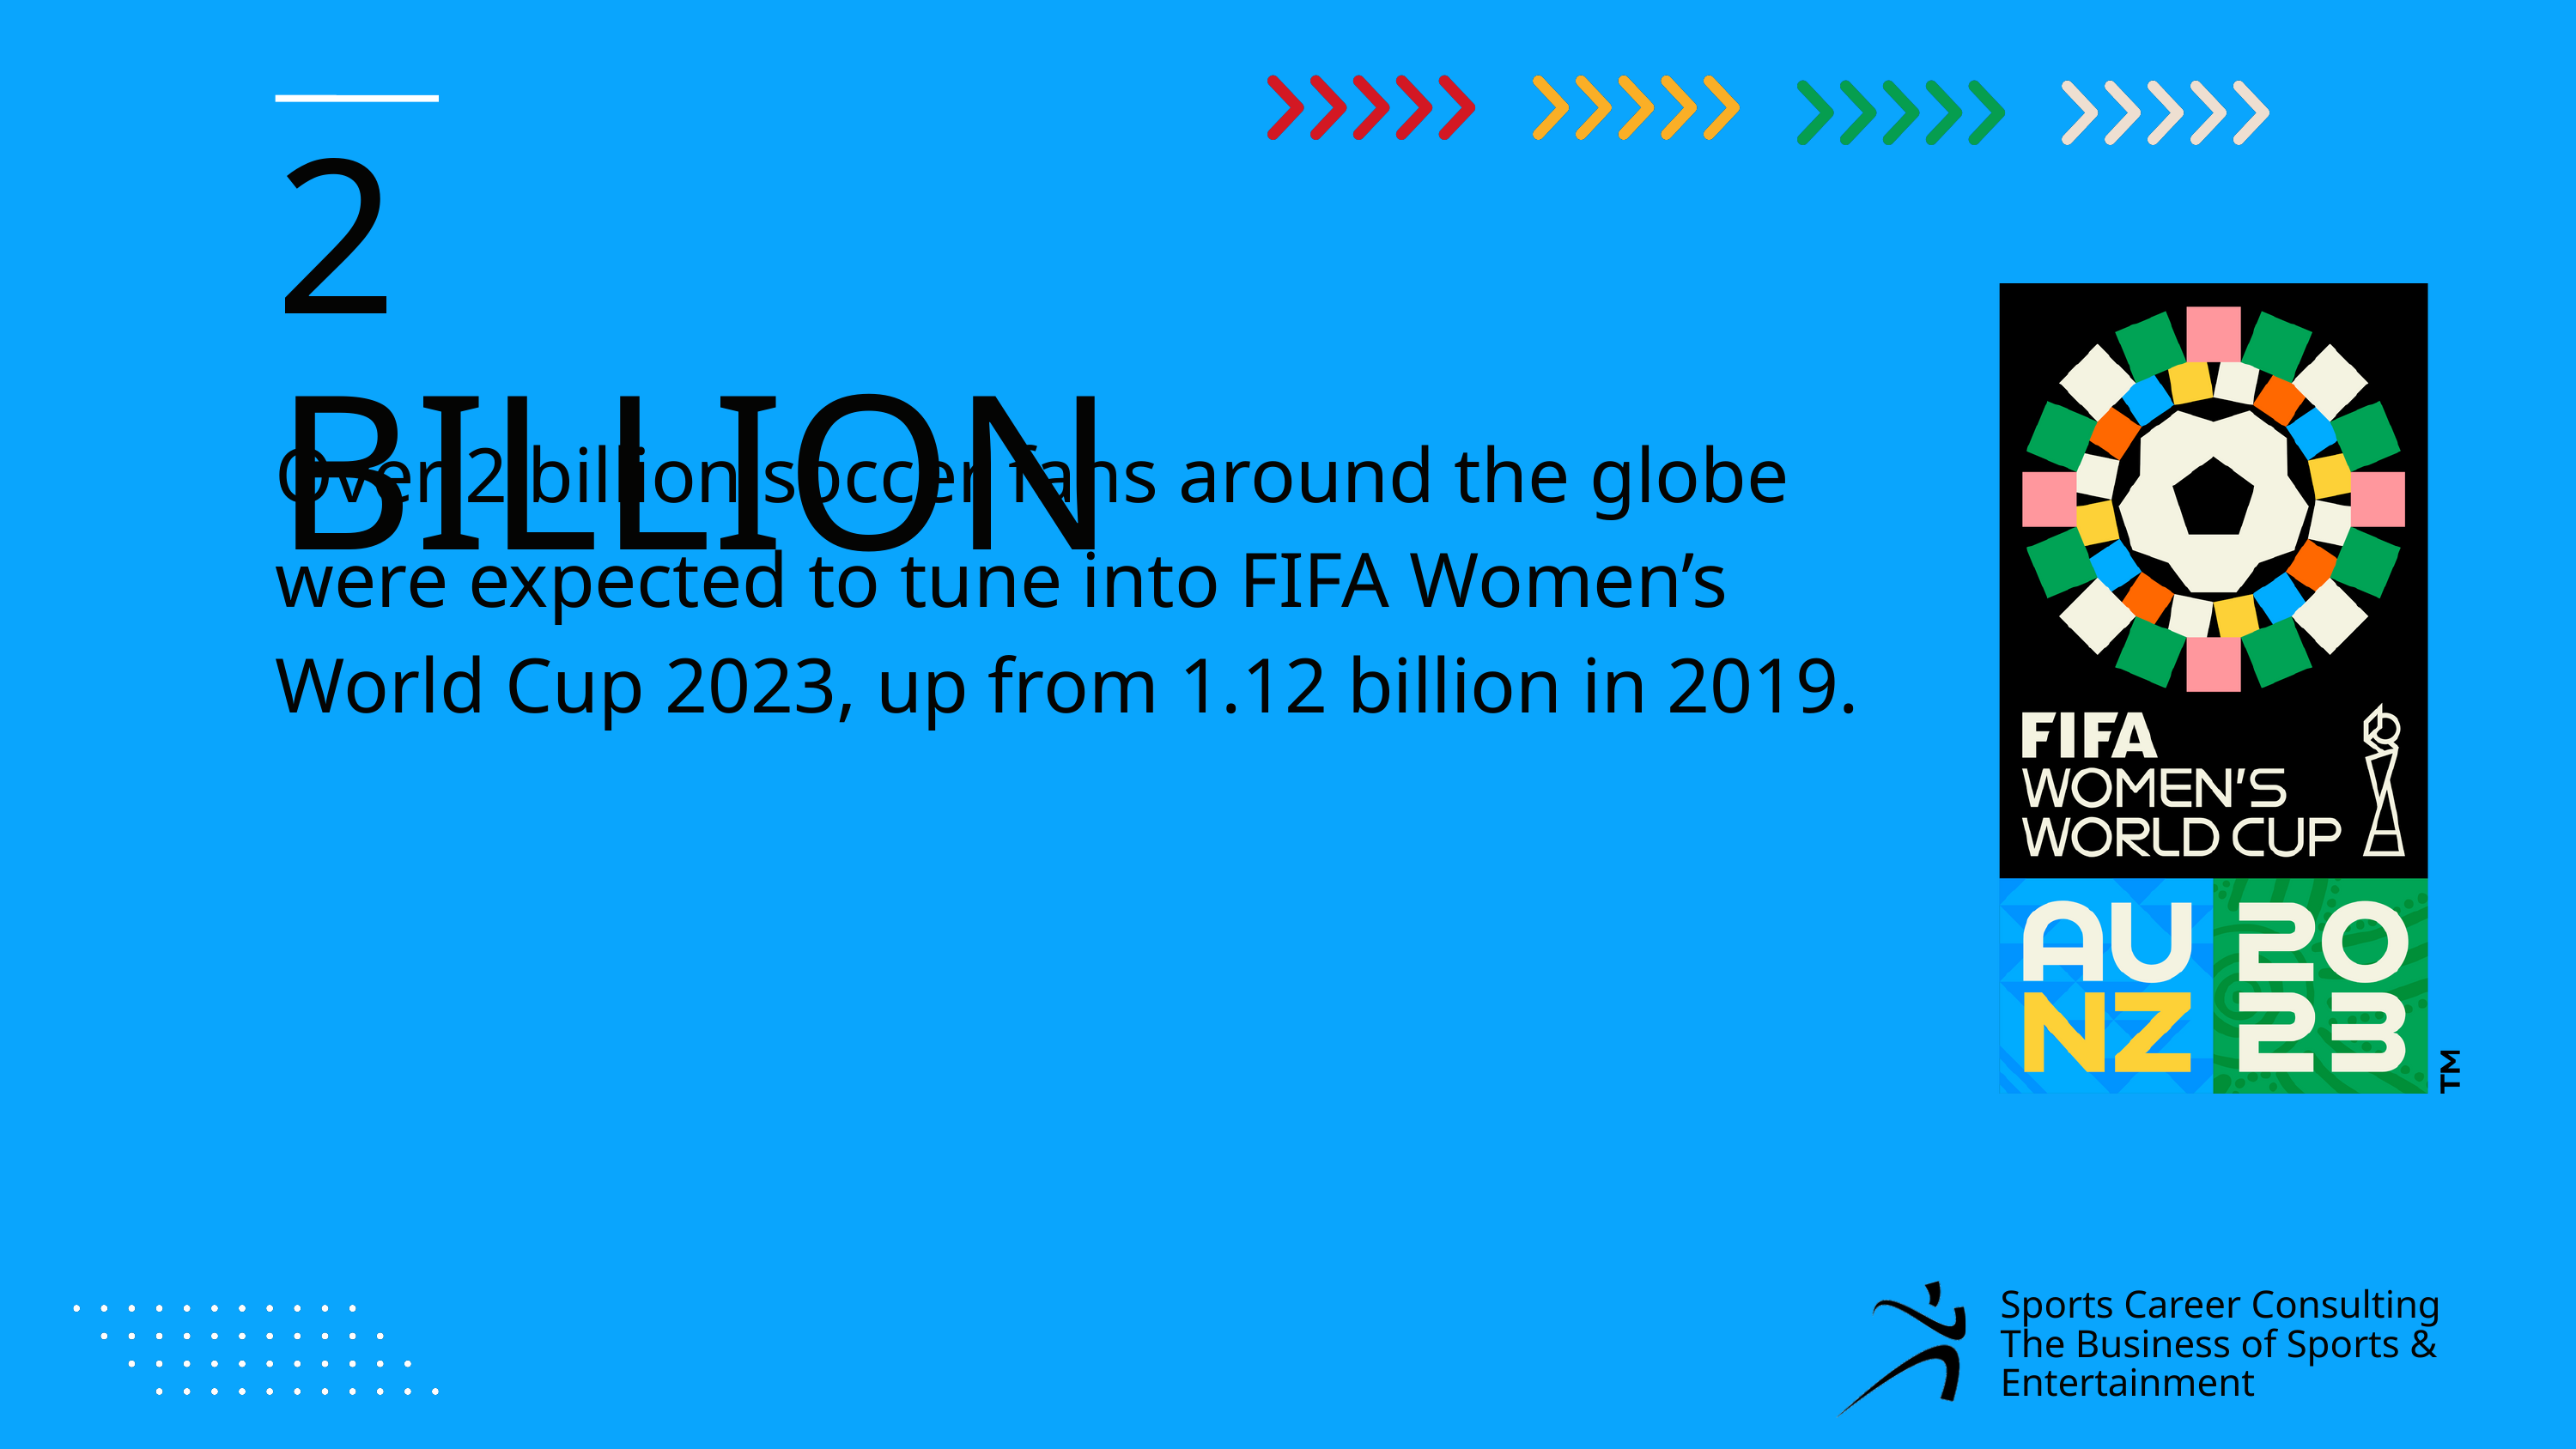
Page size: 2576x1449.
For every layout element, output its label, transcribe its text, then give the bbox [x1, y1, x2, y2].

text_box [1965, 283, 2460, 1094]
text_box [73, 1305, 439, 1395]
text_box [1836, 1281, 1966, 1418]
text_box 2 BILLION [275, 120, 1273, 412]
text_box [1796, 80, 2006, 145]
text_box [2061, 80, 2270, 145]
text_box [1267, 75, 1476, 140]
text_box [1531, 75, 1741, 140]
text_box Over 2 billion soccer fans around the globe were expected to tune into FIFA Women’s World Cup 2023, up from 1.12 billion in 2019. [275, 412, 1867, 728]
text_box Sports Career Consulting The Business of Sports & Entertainment [2000, 1286, 2508, 1404]
